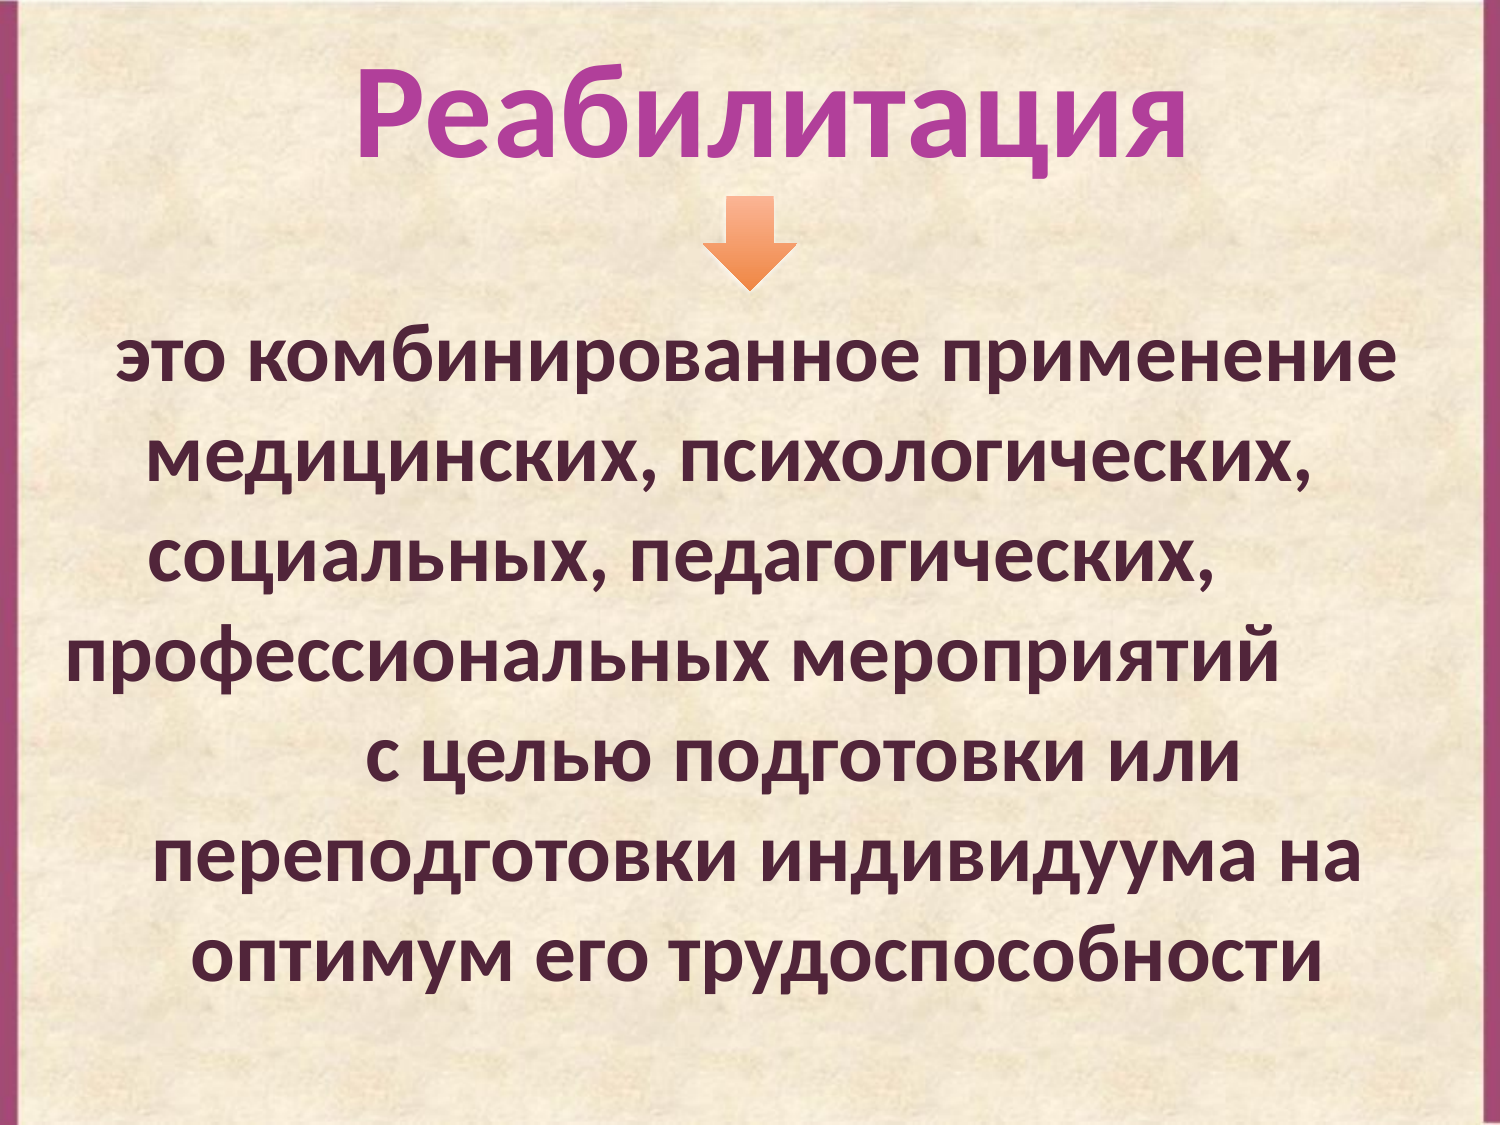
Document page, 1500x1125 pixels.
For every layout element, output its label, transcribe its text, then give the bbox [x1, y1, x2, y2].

text_box [702, 196, 798, 291]
title Реабилитация [76, 75, 1471, 185]
picture [0, 0, 1500, 1125]
list это комбинированное применение медицинских, психологических, социальных, педагогических, профессиональных мероприятий с целью подготовки или переподготовки индивидуума на оптимум его трудоспособности [0, 290, 1472, 1083]
